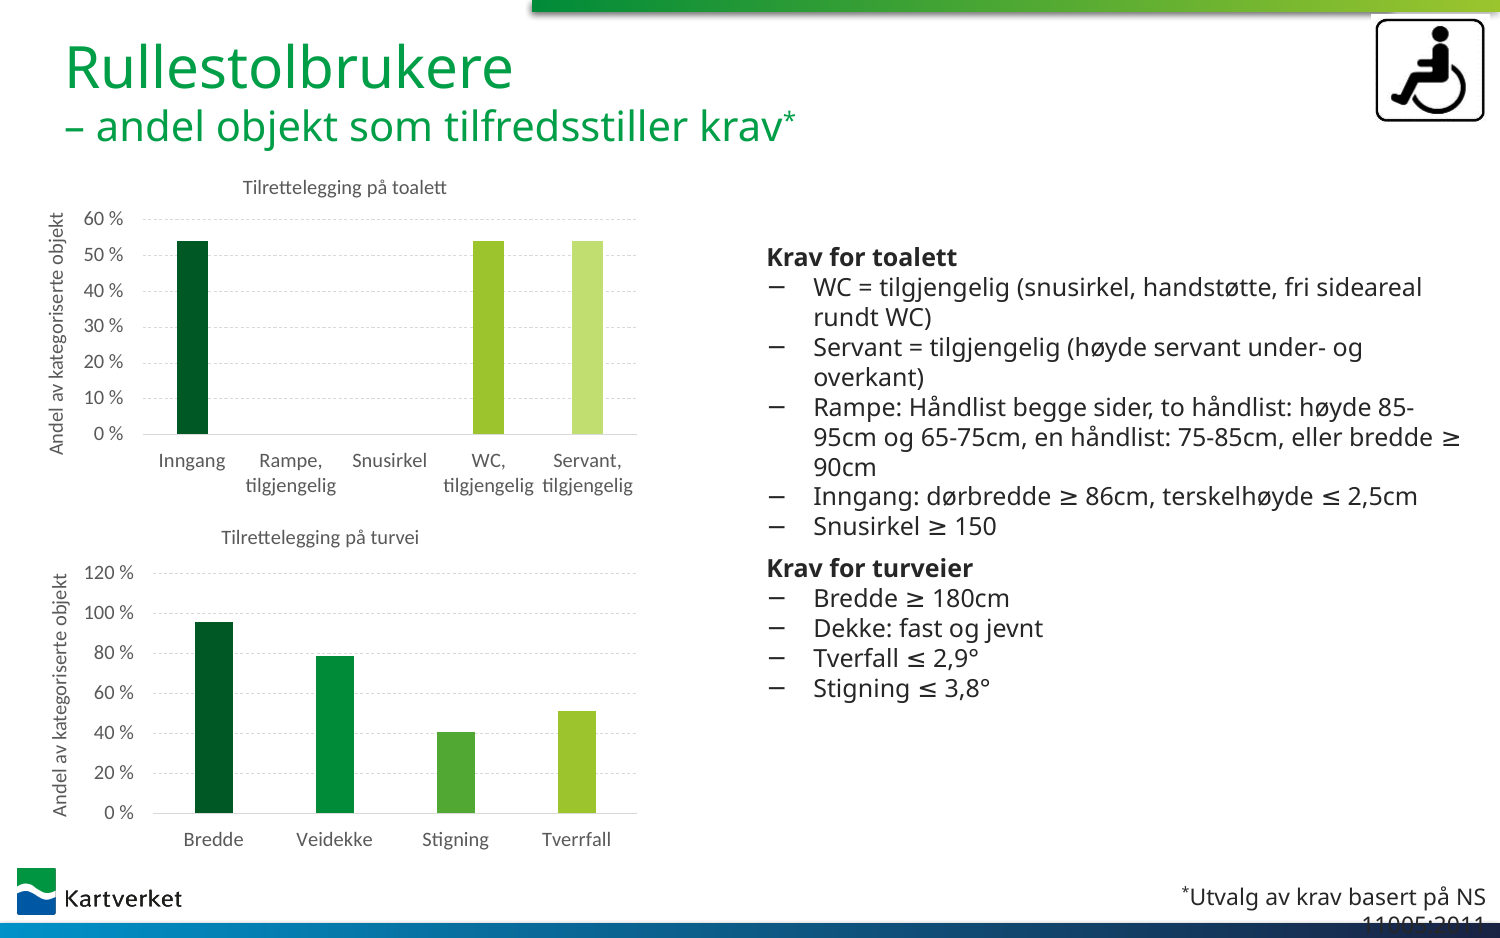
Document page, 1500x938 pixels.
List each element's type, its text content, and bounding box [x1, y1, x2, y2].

text_box *Utvalg av krav basert på NS 11005:2011 [1068, 873, 1500, 938]
picture [1371, 13, 1491, 127]
picture [41, 166, 650, 505]
text_box Rullestolbrukere – andel objekt som tilfredsstiller krav* [49, 14, 1431, 158]
text_box Krav for turveier Bredde ≥ 180cm Dekke: fast og jevnt Tverfall ≤ 2,9° Stigning ≤ 3,8° [751, 545, 1483, 710]
picture [41, 520, 650, 859]
text_box Krav for toalett WC = tilgjengelig (snusirkel, handstøtte, fri sideareal rundt WC) Servant = tilgjengelig (høyde servant under- og overkant) Rampe: Håndlist begge sider, to håndlist: høyde 85-95cm og 65-75cm, en håndlist: 75-85cm, eller bredde ≥ 90cm Inngang: dørbredde ≥ 86cm, terskelhøyde ≤ 2,5cm Snusirkel ≥ 150 [751, 234, 1483, 545]
